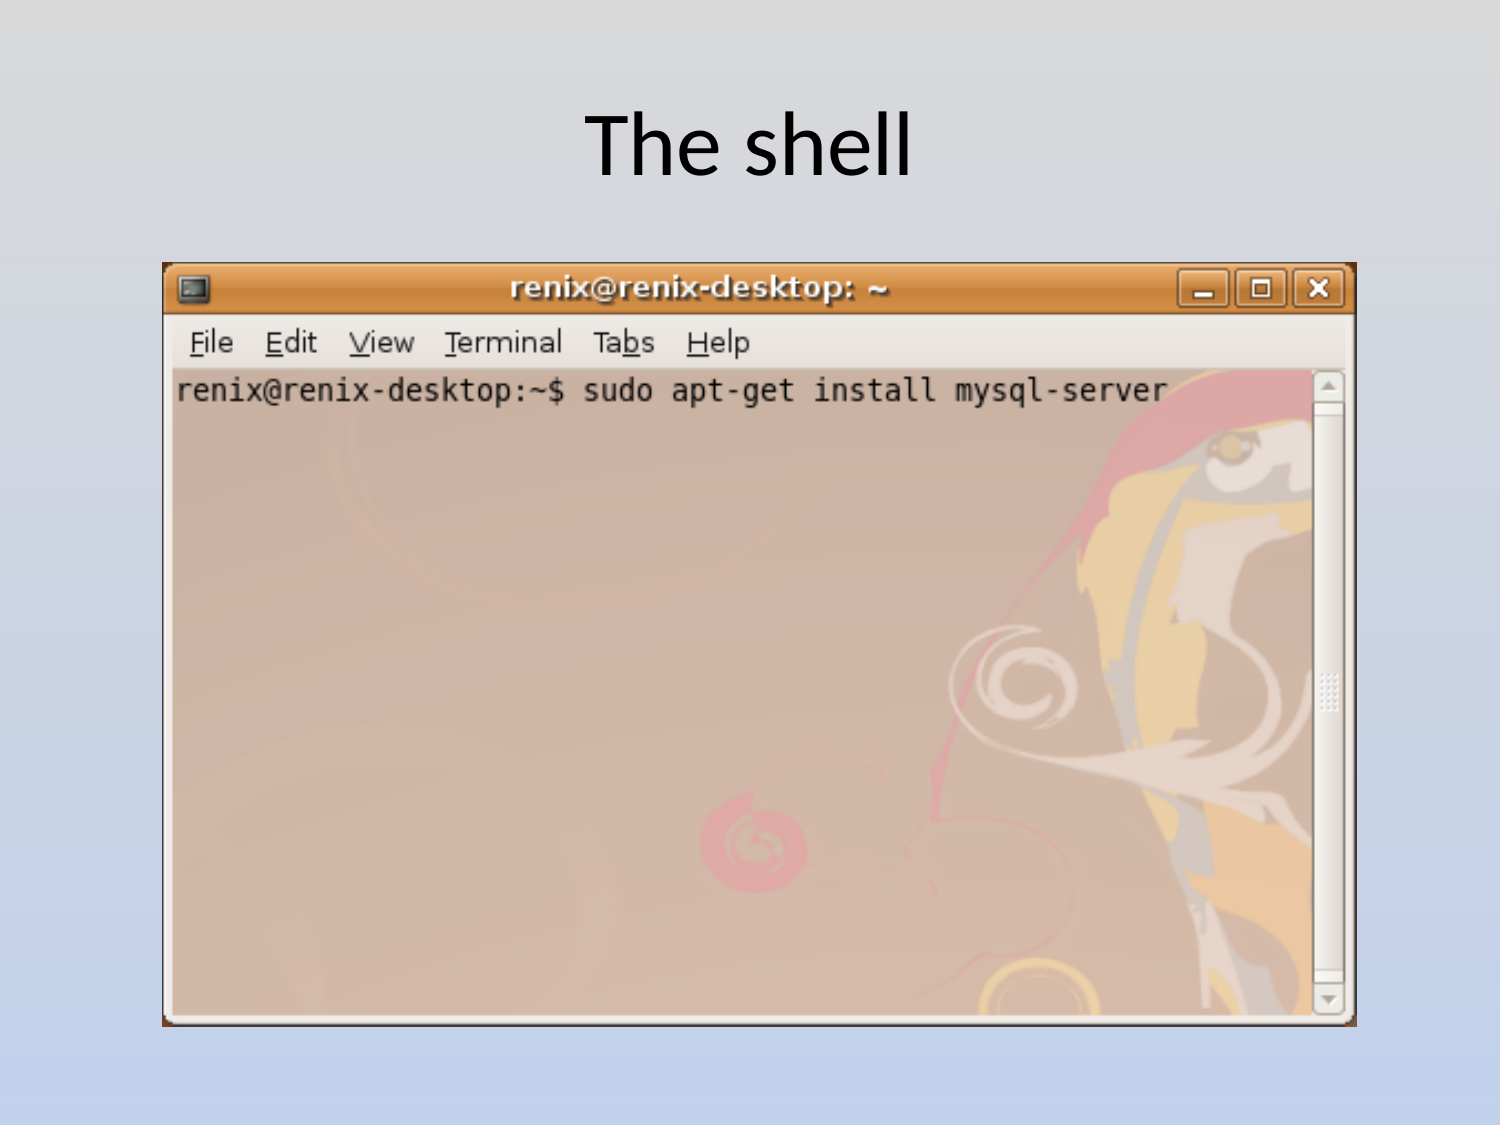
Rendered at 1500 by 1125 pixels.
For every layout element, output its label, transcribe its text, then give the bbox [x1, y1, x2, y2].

title The shell [75, 45, 1425, 233]
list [162, 262, 1357, 1027]
